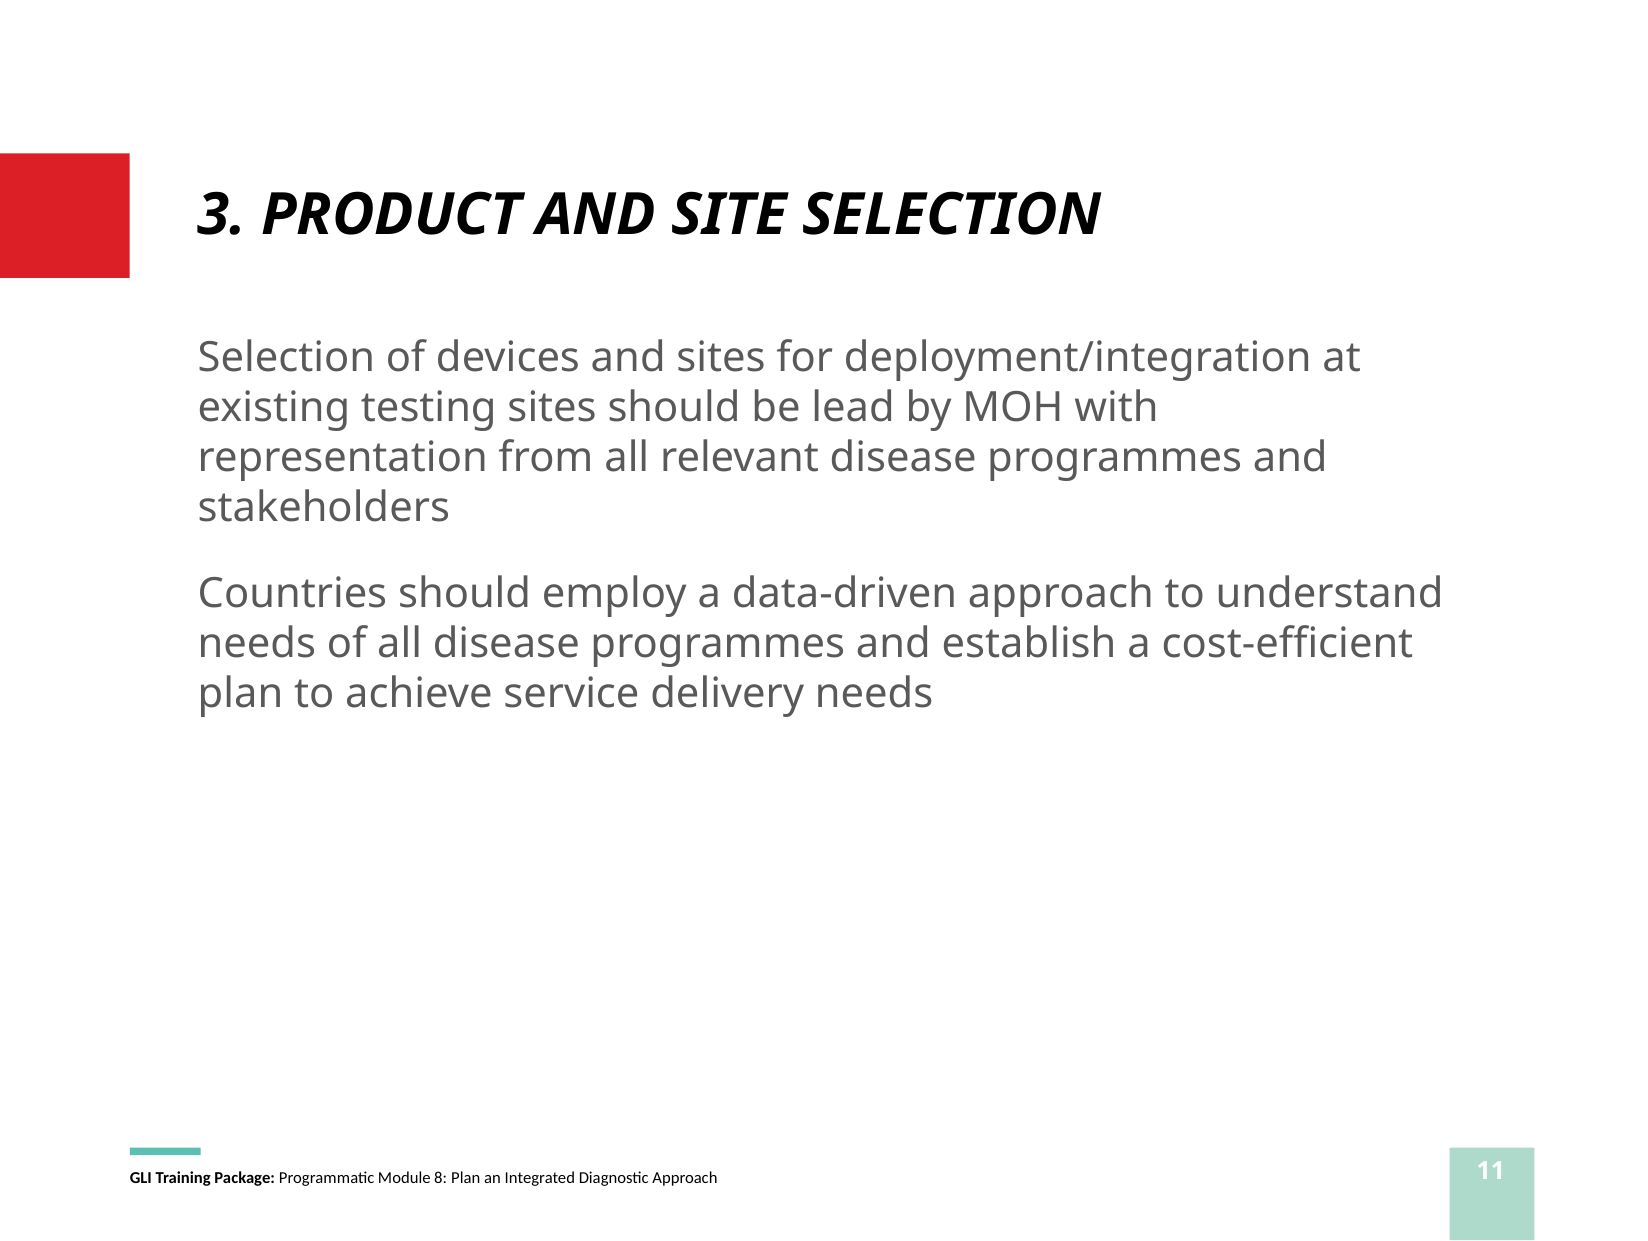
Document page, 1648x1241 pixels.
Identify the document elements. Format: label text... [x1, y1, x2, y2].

list Selection of devices and sites for deployment/integration at existing testing sites should be lead by MOH with representation from all relevant disease programmes and stakeholders Countries should employ a data-driven approach to understand needs of all disease programmes and establish a cost-efficient plan to achieve service delivery needs [197, 330, 1450, 1087]
title 3. PRODUCT AND SITE SELECTION [197, 153, 1450, 278]
